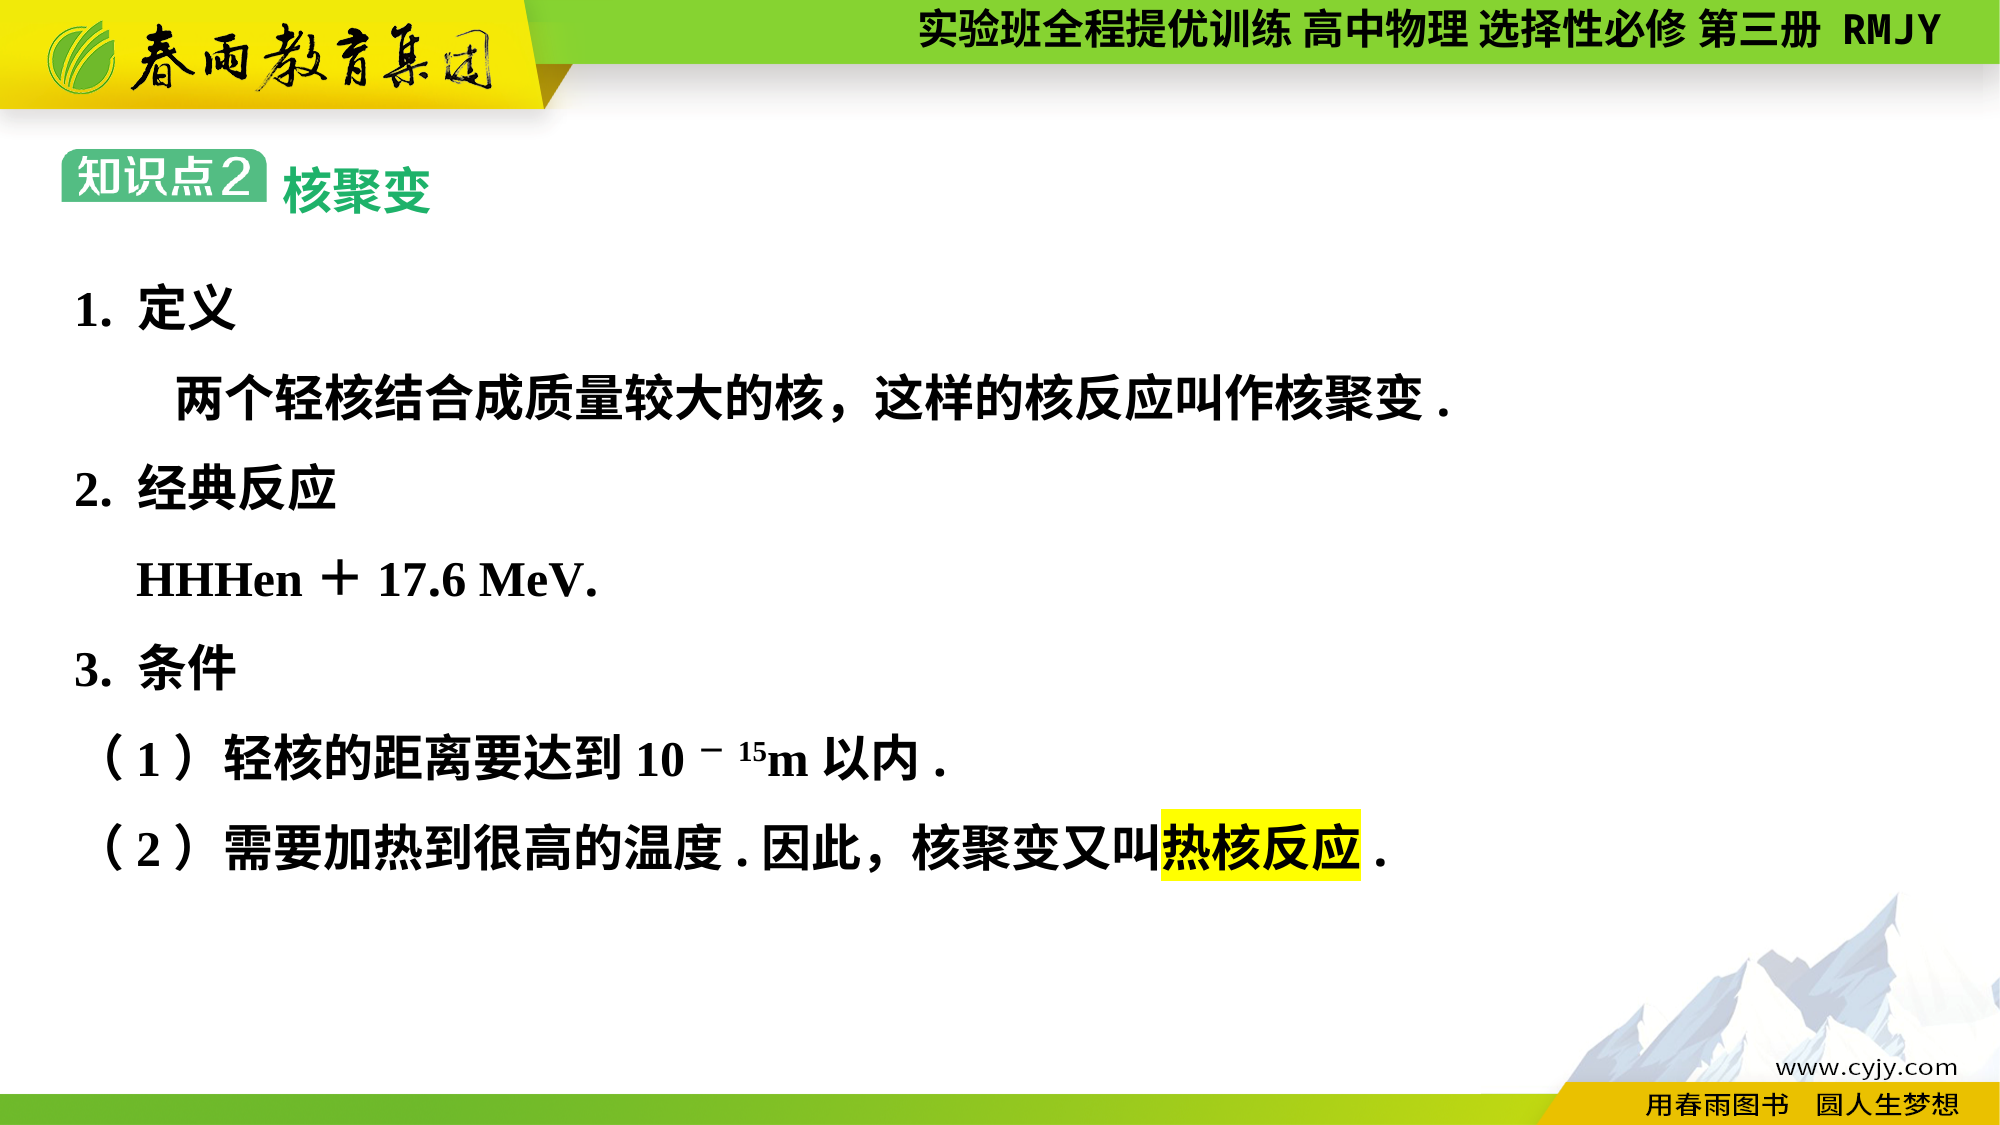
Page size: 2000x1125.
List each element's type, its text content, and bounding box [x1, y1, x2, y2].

text_box 核聚变 [267, 122, 1944, 228]
picture [0, 0, 2000, 1125]
